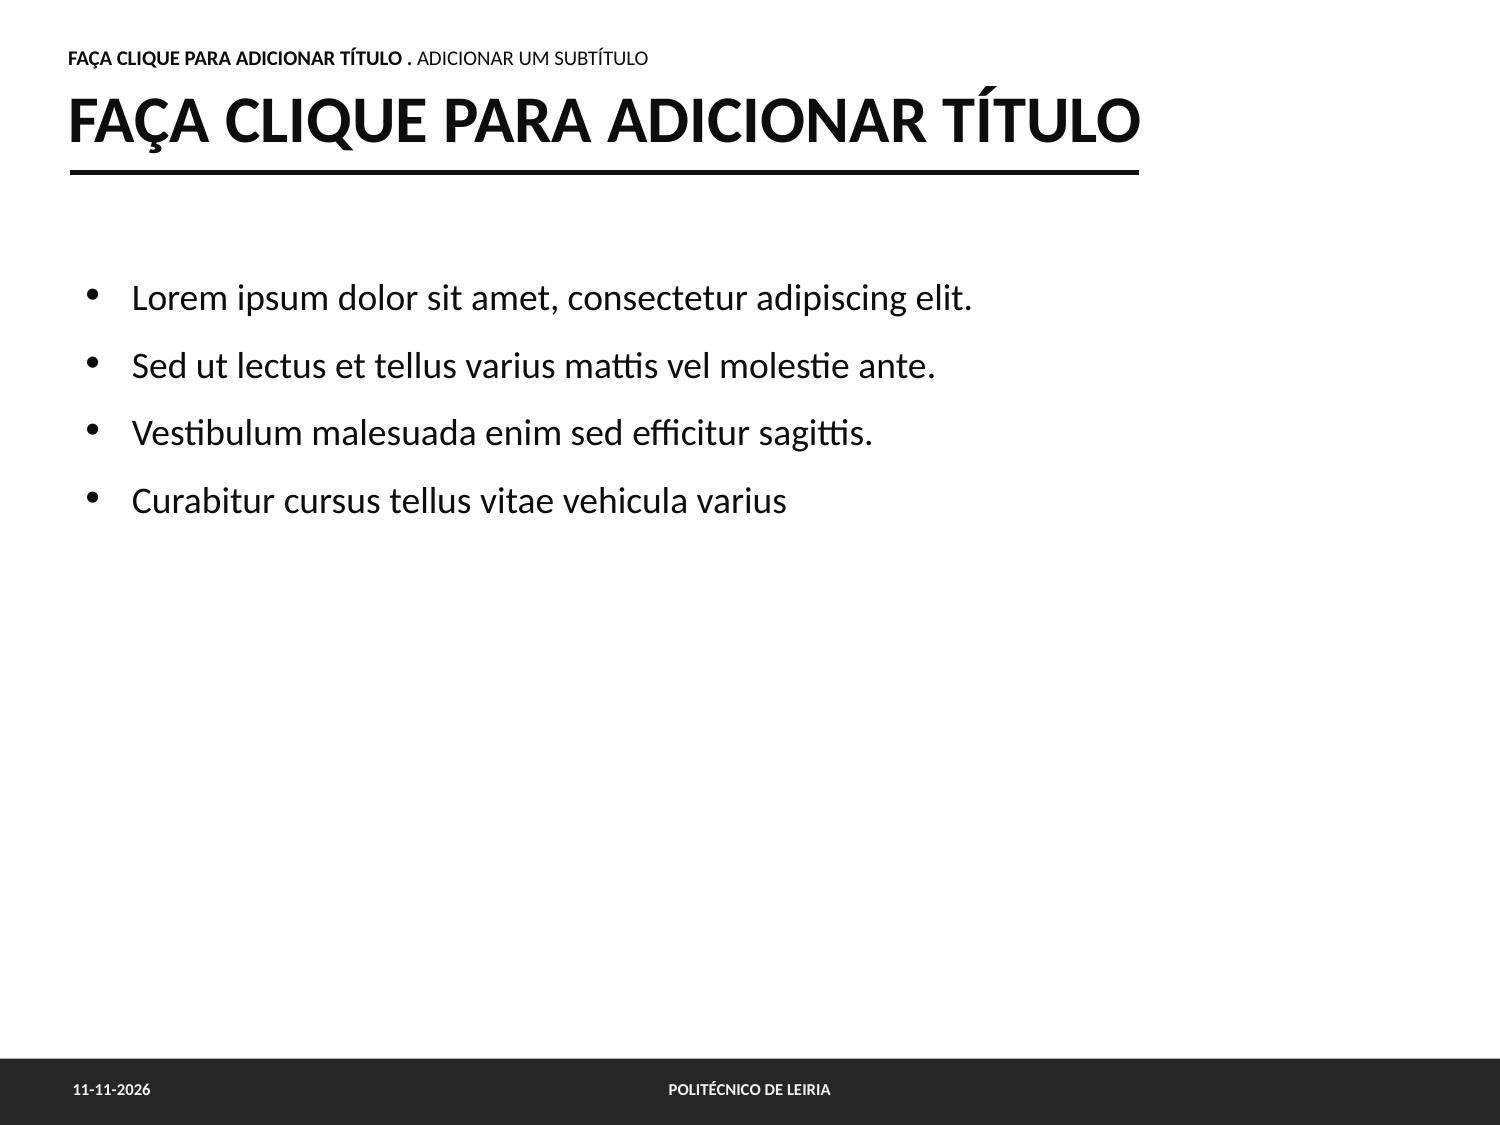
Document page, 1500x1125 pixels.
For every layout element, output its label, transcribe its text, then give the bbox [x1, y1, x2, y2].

text_box Lorem ipsum dolor sit amet, consectetur adipiscing elit. Sed ut lectus et tellus varius mattis vel molestie ante. Vestibulum malesuada enim sed efficitur sagittis. Curabitur cursus tellus vitae vehicula varius [70, 243, 1388, 574]
text_box POLITÉCNICO DE LEIRIA [512, 1058, 988, 1119]
text_box FAÇA CLIQUE PARA ADICIONAR TÍTULO . ADICIONAR UM SUBTÍTULO [53, 42, 1134, 98]
text_box FAÇA CLIQUE PARA ADICIONAR TÍTULO [53, 78, 1175, 174]
text_box 23-01-2017 [57, 1058, 408, 1119]
text_box [0, 1056, 1500, 1125]
